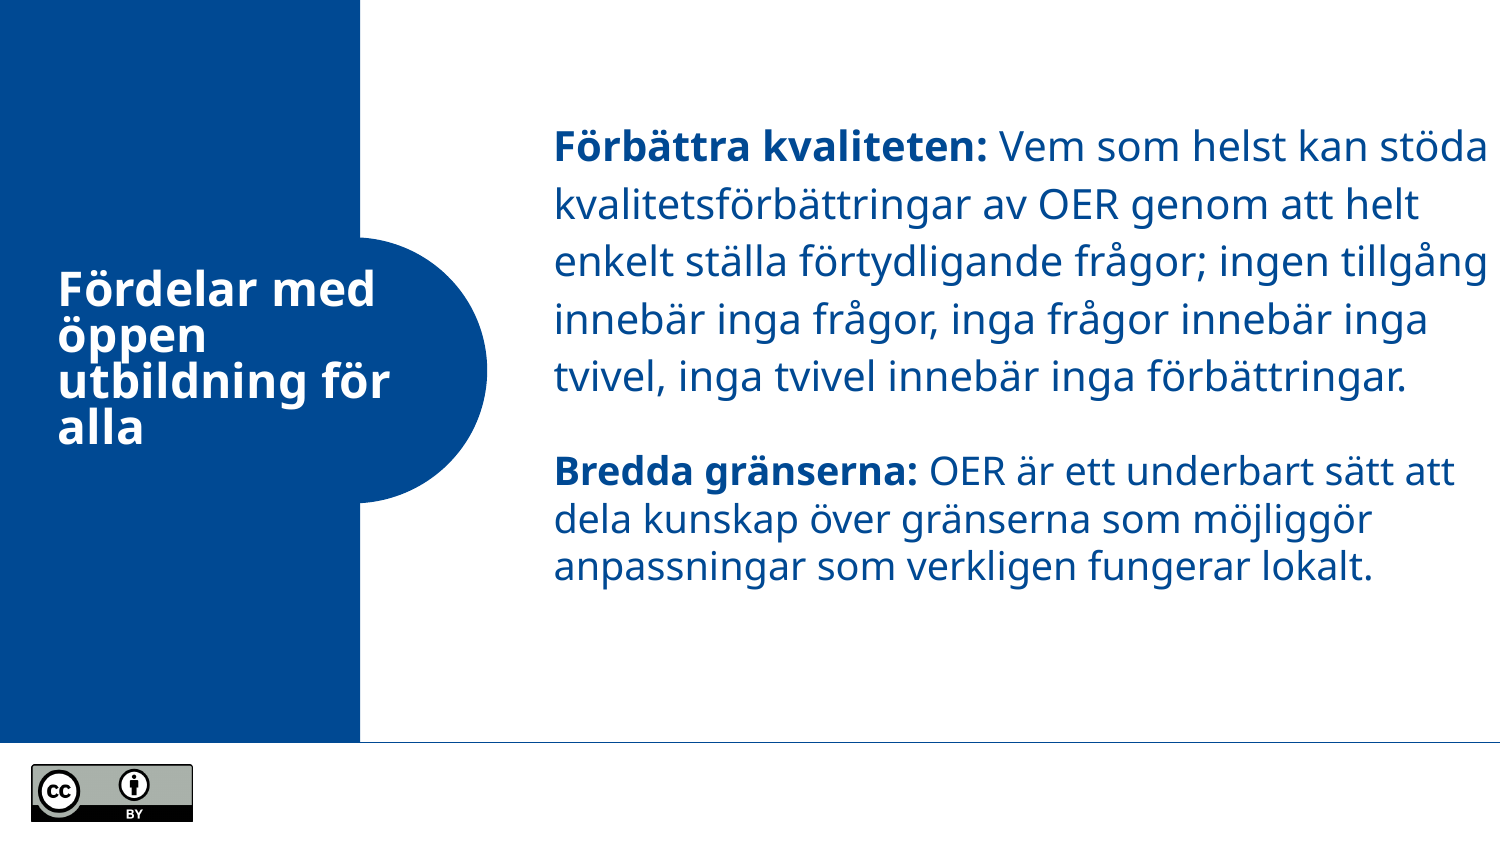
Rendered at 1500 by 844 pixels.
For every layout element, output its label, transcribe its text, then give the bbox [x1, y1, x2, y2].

text_box Fördelar med öppen utbildning för alla [42, 254, 413, 469]
picture [31, 764, 193, 822]
text_box [262, 237, 488, 504]
text_box Förbättra kvaliteten: Vem som helst kan stöda kvalitetsförbättringar av OER genom att helt enkelt ställa förtydligande frågor; ingen tillgång innebär inga frågor, inga frågor innebär inga tvivel, inga tvivel innebär inga förbättringar. Bredda gränserna: OER är ett underbart sätt att dela kunskap över gränserna som möjliggör anpassningar som verkligen fungerar lokalt. [538, 97, 1500, 650]
text_box [0, 750, 1500, 844]
text_box [0, 0, 361, 742]
